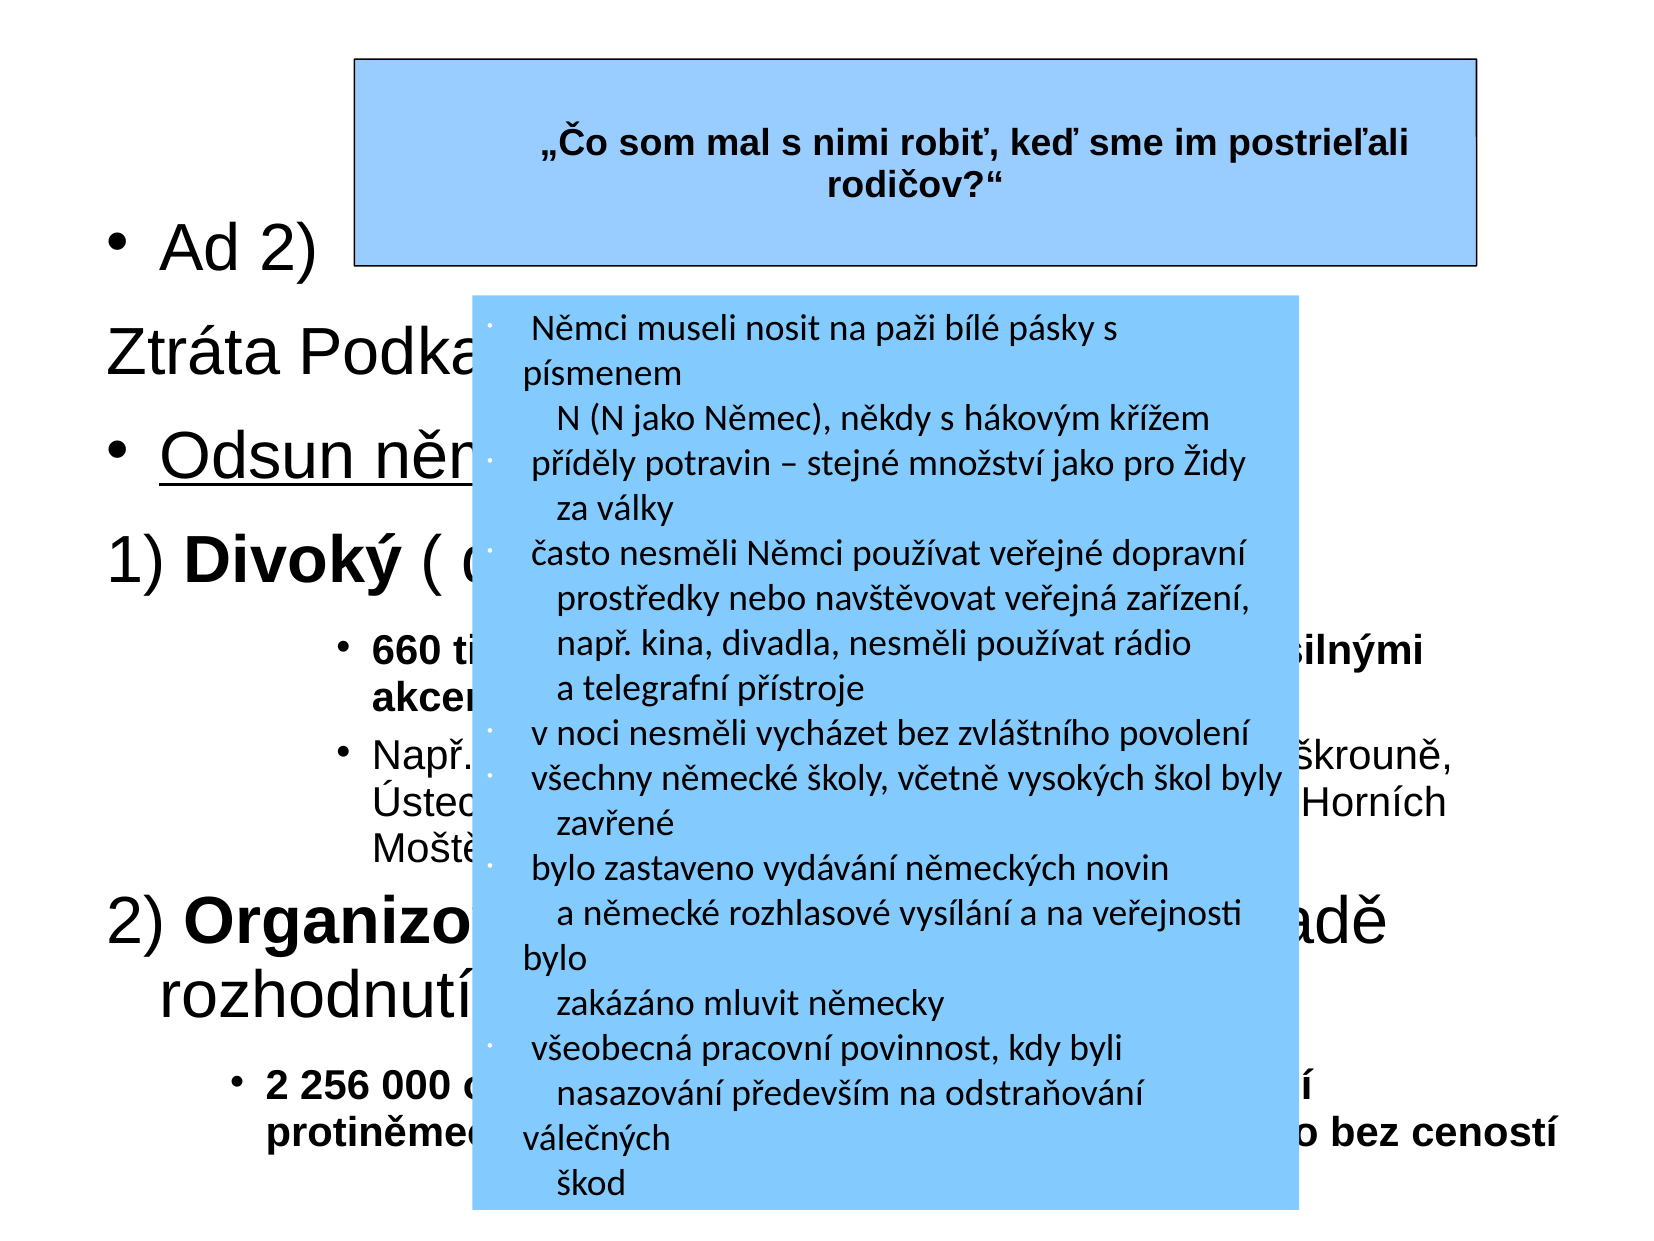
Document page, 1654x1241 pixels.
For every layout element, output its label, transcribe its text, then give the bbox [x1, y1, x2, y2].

text_box Němci museli nosit na paži bílé pásky s písmenem N (N jako Němec), někdy s hákovým křížem příděly potravin – stejné množství jako pro Židy za války často nesměli Němci používat veřejné dopravní prostředky nebo navštěvovat veřejná zařízení, např. kina, divadla, nesměli používat rádio a telegrafní přístroje v noci nesměli vycházet bez zvláštního povolení všechny německé školy, včetně vysokých škol byly zavřené bylo zastaveno vydávání německých novin a německé rozhlasové vysílání a na veřejnosti bylo zakázáno mluvit německy všeobecná pracovní povinnost, kdy byli nasazování především na odstraňování válečných škod [472, 295, 1300, 1210]
text_box „Čo som mal s nimi robiť, keď sme im postrieľali rodičov?“ [354, 59, 1477, 266]
list Ad 2) Ztráta Podkarpatské Rusi --> SSSR Odsun němců Divoký ( do ledna 1946) 660 tisíc osob, živelné vyhánění, spojeno s násilnými akcemi, revoluční gardy, 20-25 tis mrtvých Např. Brňenský pochod smrti, "lidový soud" V Lanškrouně, Ústecký masakr, Masakr na Švédských šancích u Horních Moštěnic a další... Organizovaný (rok 1946) --> na základě rozhodnutí velmocí (Postupim) 2 256 000 osob, Internační tábory, označování a další protiněmecká opatření, sebou jen 30-50 kg zavazadlo bez ceností [88, 206, 1577, 1205]
